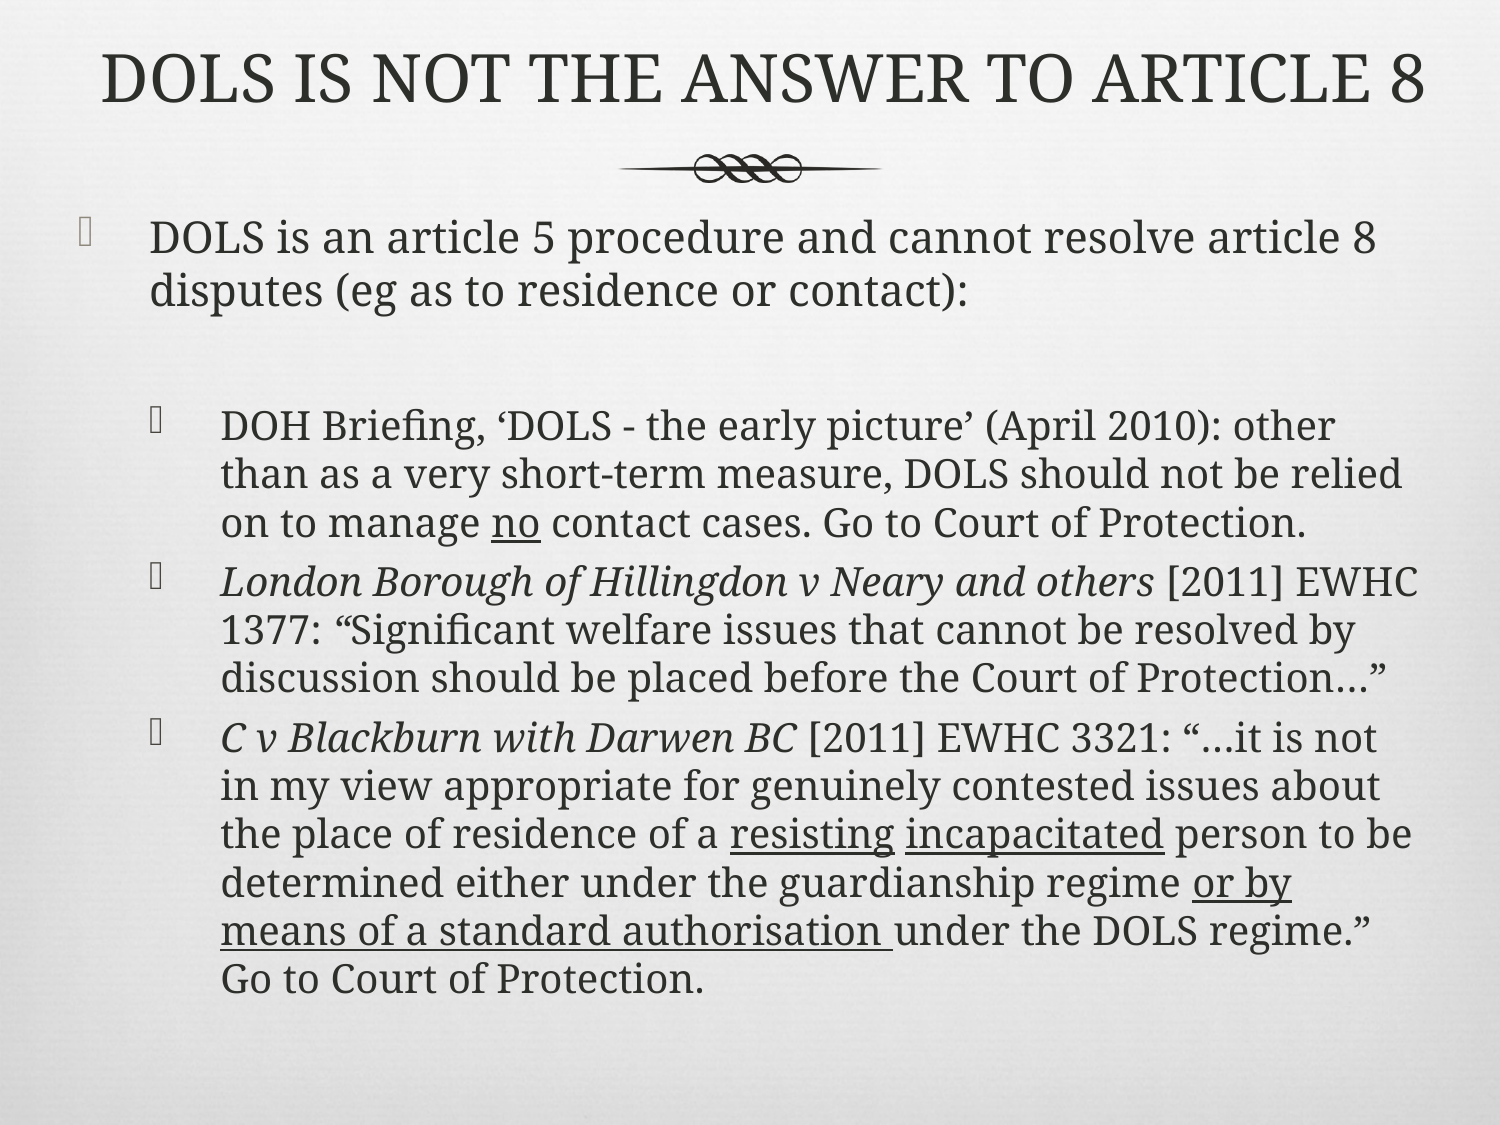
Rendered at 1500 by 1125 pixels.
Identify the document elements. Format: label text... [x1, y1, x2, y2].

list DOLS is an article 5 procedure and cannot resolve article 8 disputes (eg as to residence or contact): DOH Briefing, ‘DOLS - the early picture’ (April 2010): other than as a very short-term measure, DOLS should not be relied on to manage no contact cases. Go to Court of Protection. London Borough of Hillingdon v Neary and others [2011] EWHC 1377: “Significant welfare issues that cannot be resolved by discussion should be placed before the Court of Protection…” C v Blackburn with Darwen BC [2011] EWHC 3321: “…it is not in my view appropriate for genuinely contested issues about the place of residence of a resisting incapacitated person to be determined either under the guardianship regime or by means of a standard authorisation under the DOLS regime.” Go to Court of Protection. [62, 202, 1436, 1125]
title DoLS is not the Answer to Article 8 [62, 0, 1465, 164]
picture [615, 164, 885, 183]
